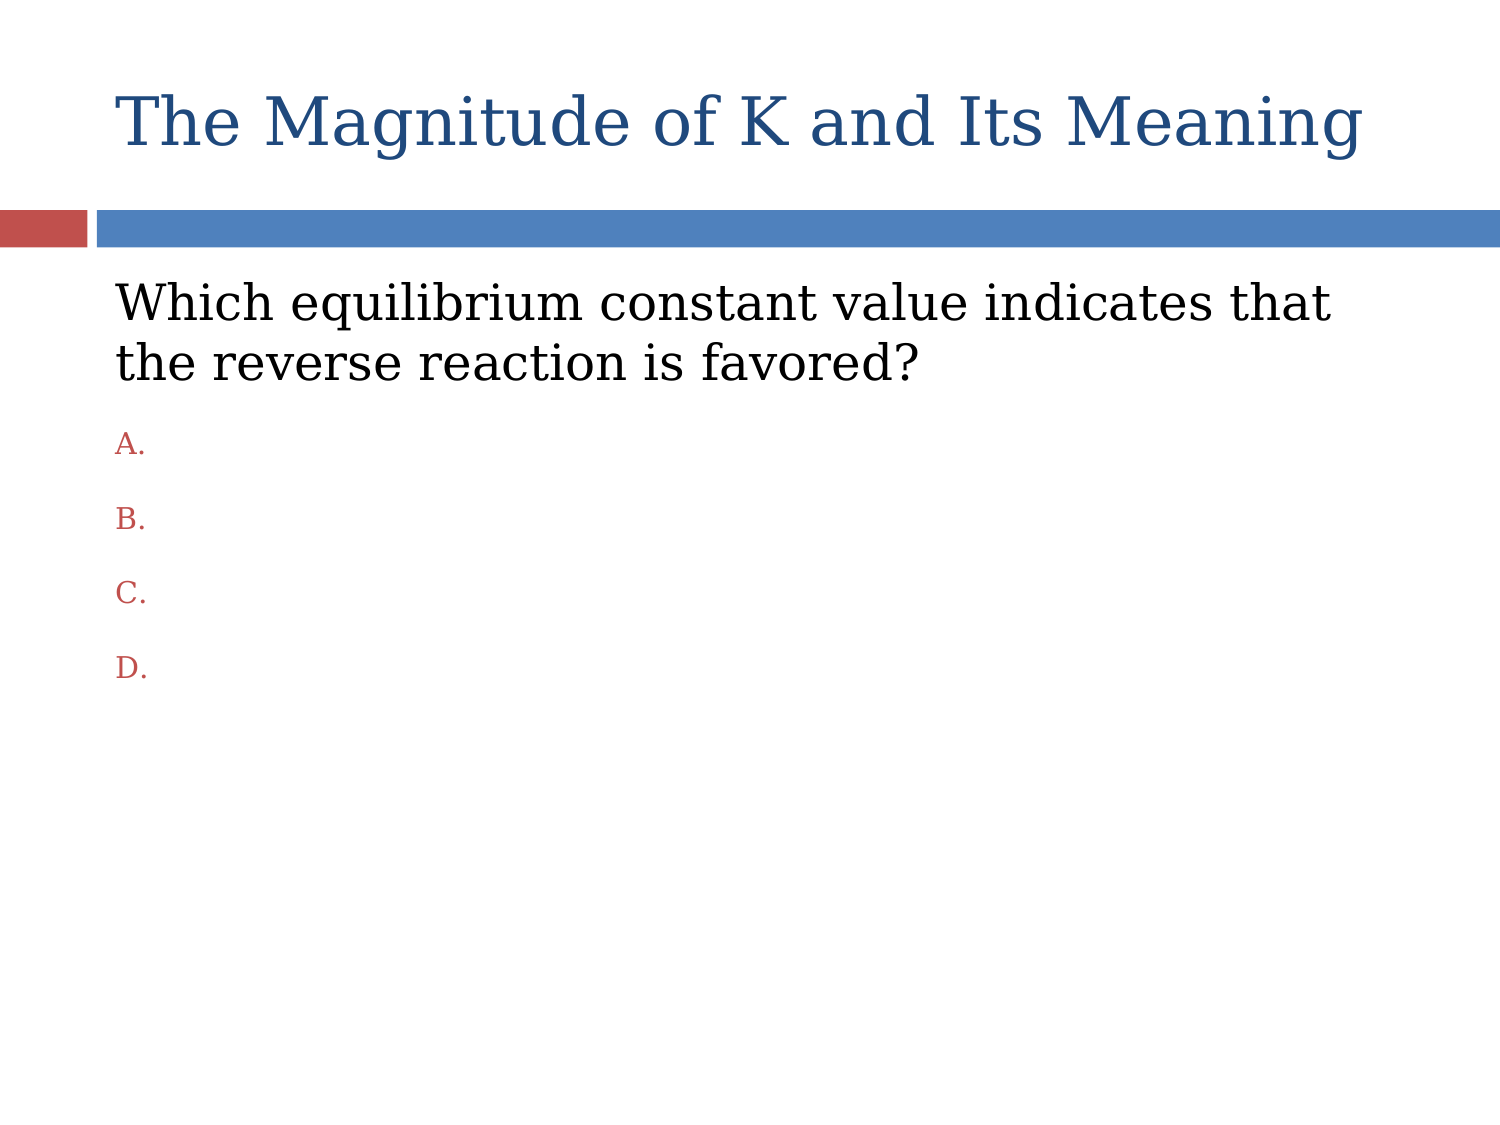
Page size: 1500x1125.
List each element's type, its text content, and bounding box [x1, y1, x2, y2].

title The Magnitude of K and Its Meaning [100, 37, 1438, 200]
